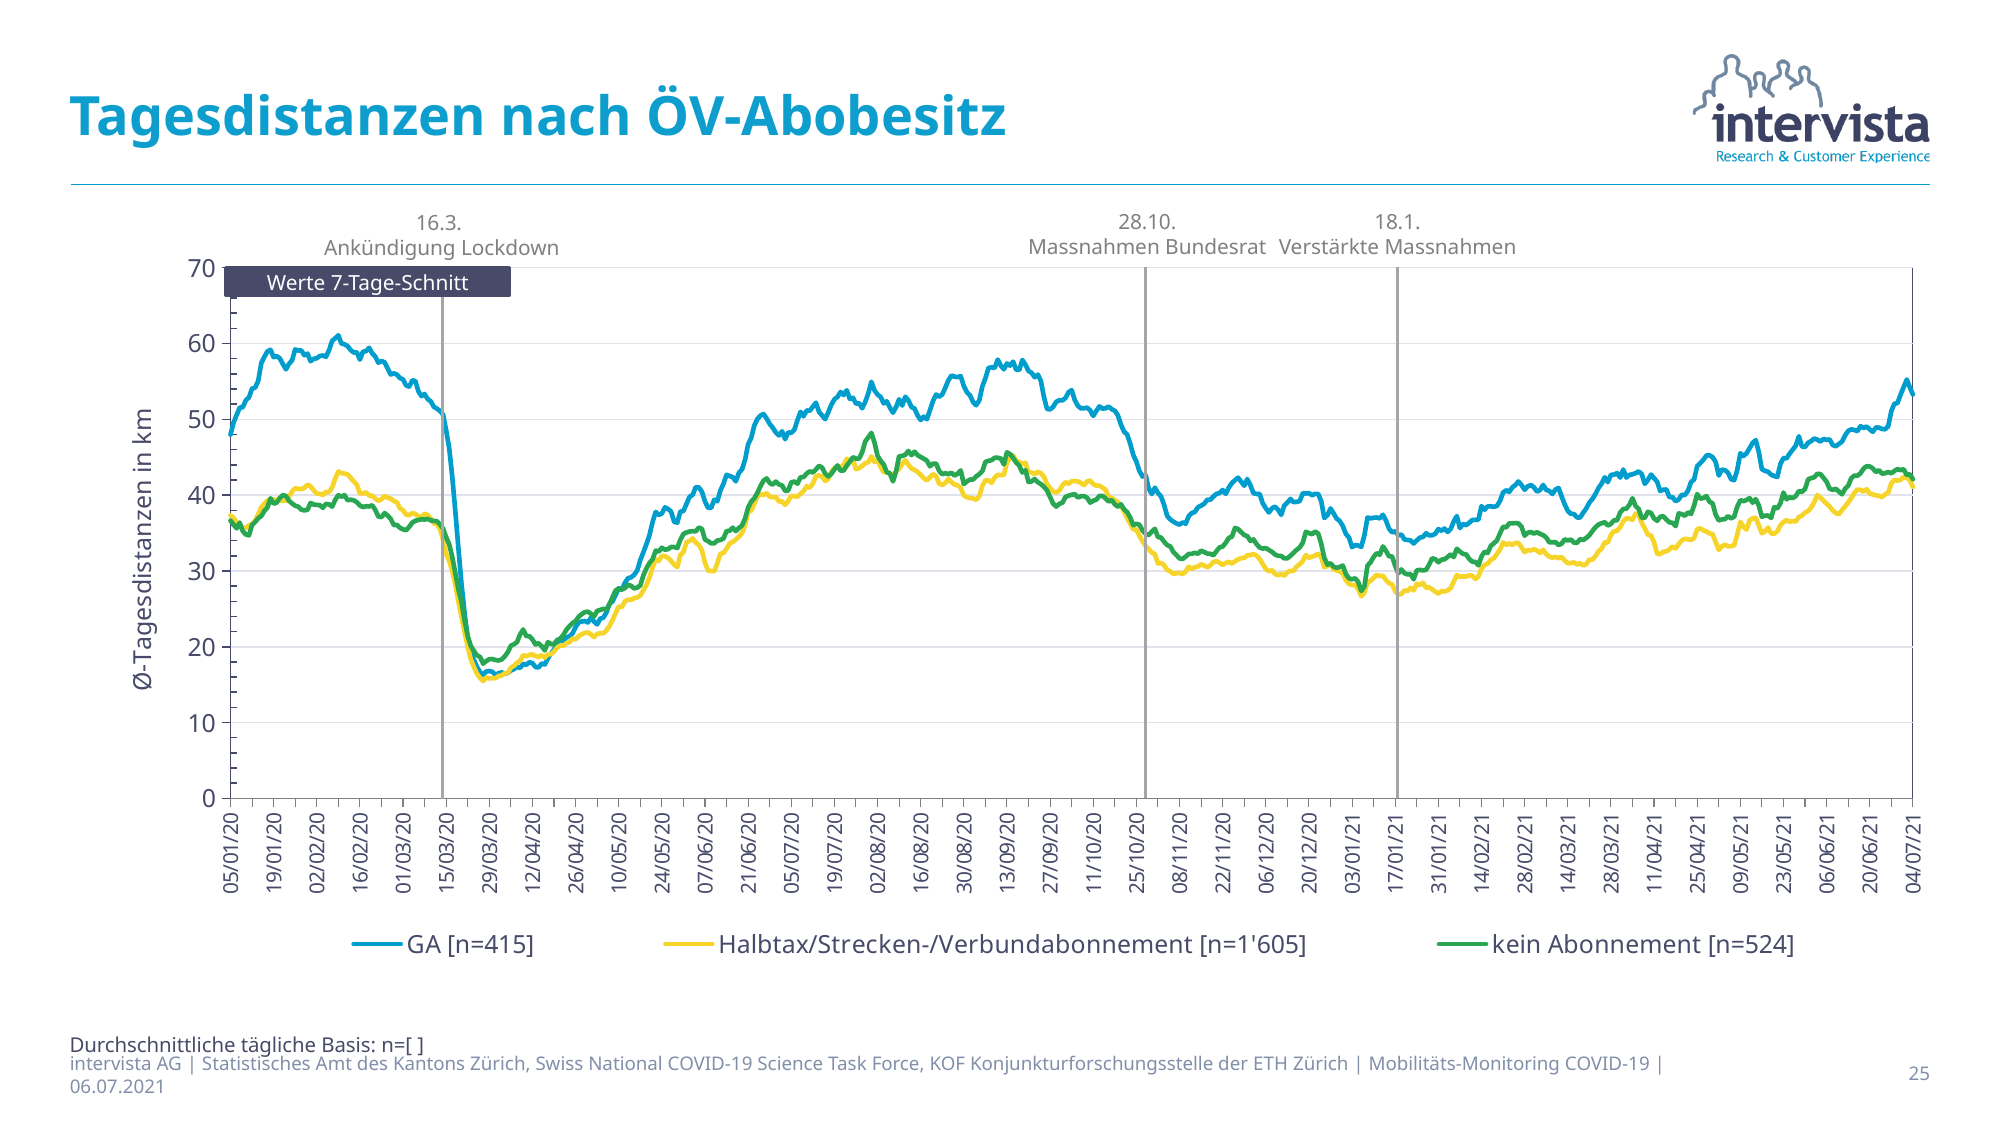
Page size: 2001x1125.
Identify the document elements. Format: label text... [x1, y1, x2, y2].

text_box 28.10. Massnahmen Bundesrat [1072, 201, 1223, 236]
chart [72, 239, 1928, 972]
text_box 18.1. Verstärkte Massnahmen [1322, 201, 1473, 236]
slide_number 25 [1629, 1035, 1945, 1114]
text_box 16.3. Ankündigung Lockdown [366, 202, 517, 236]
title Tagesdistanzen nach ÖV-Abobesitz [54, 43, 1630, 185]
footer intervista AG | Statistisches Amt des Kantons Zürich, Swiss National COVID-19 Science Task Force, KOF Konjunkturforschungsstelle der ETH Zürich | Mobilitäts-Monitoring COVID-19 | 06.07.2021 [54, 1065, 1629, 1114]
text_box Durchschnittliche tägliche Basis: n=[ ] [54, 968, 1927, 1065]
